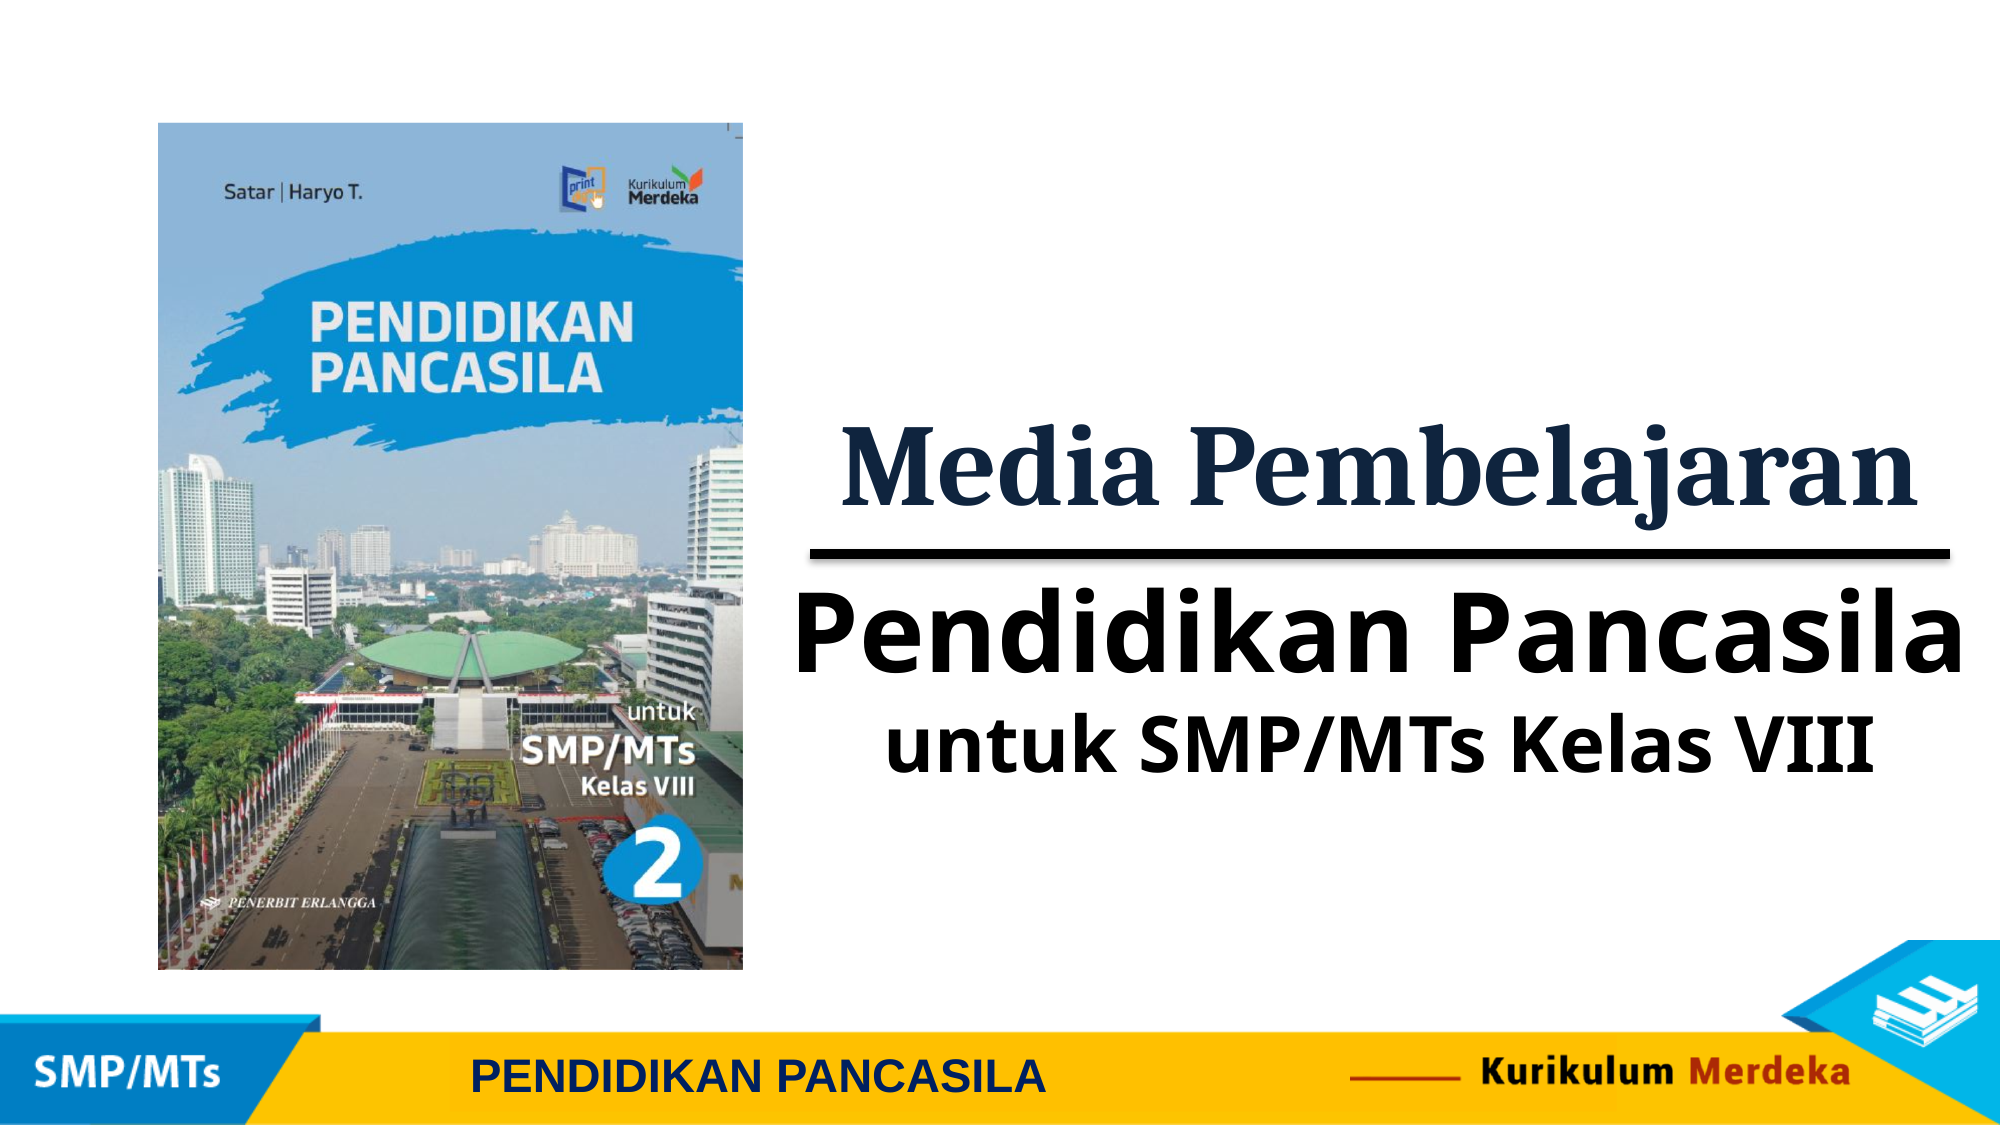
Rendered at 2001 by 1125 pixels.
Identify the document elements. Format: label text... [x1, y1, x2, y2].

text_box Pendidikan Pancasila untuk SMP/MTs Kelas VIII [874, 551, 2000, 801]
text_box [0, 940, 2000, 1125]
text_box Media Pembelajaran [874, 379, 1957, 541]
picture [26, 124, 874, 940]
